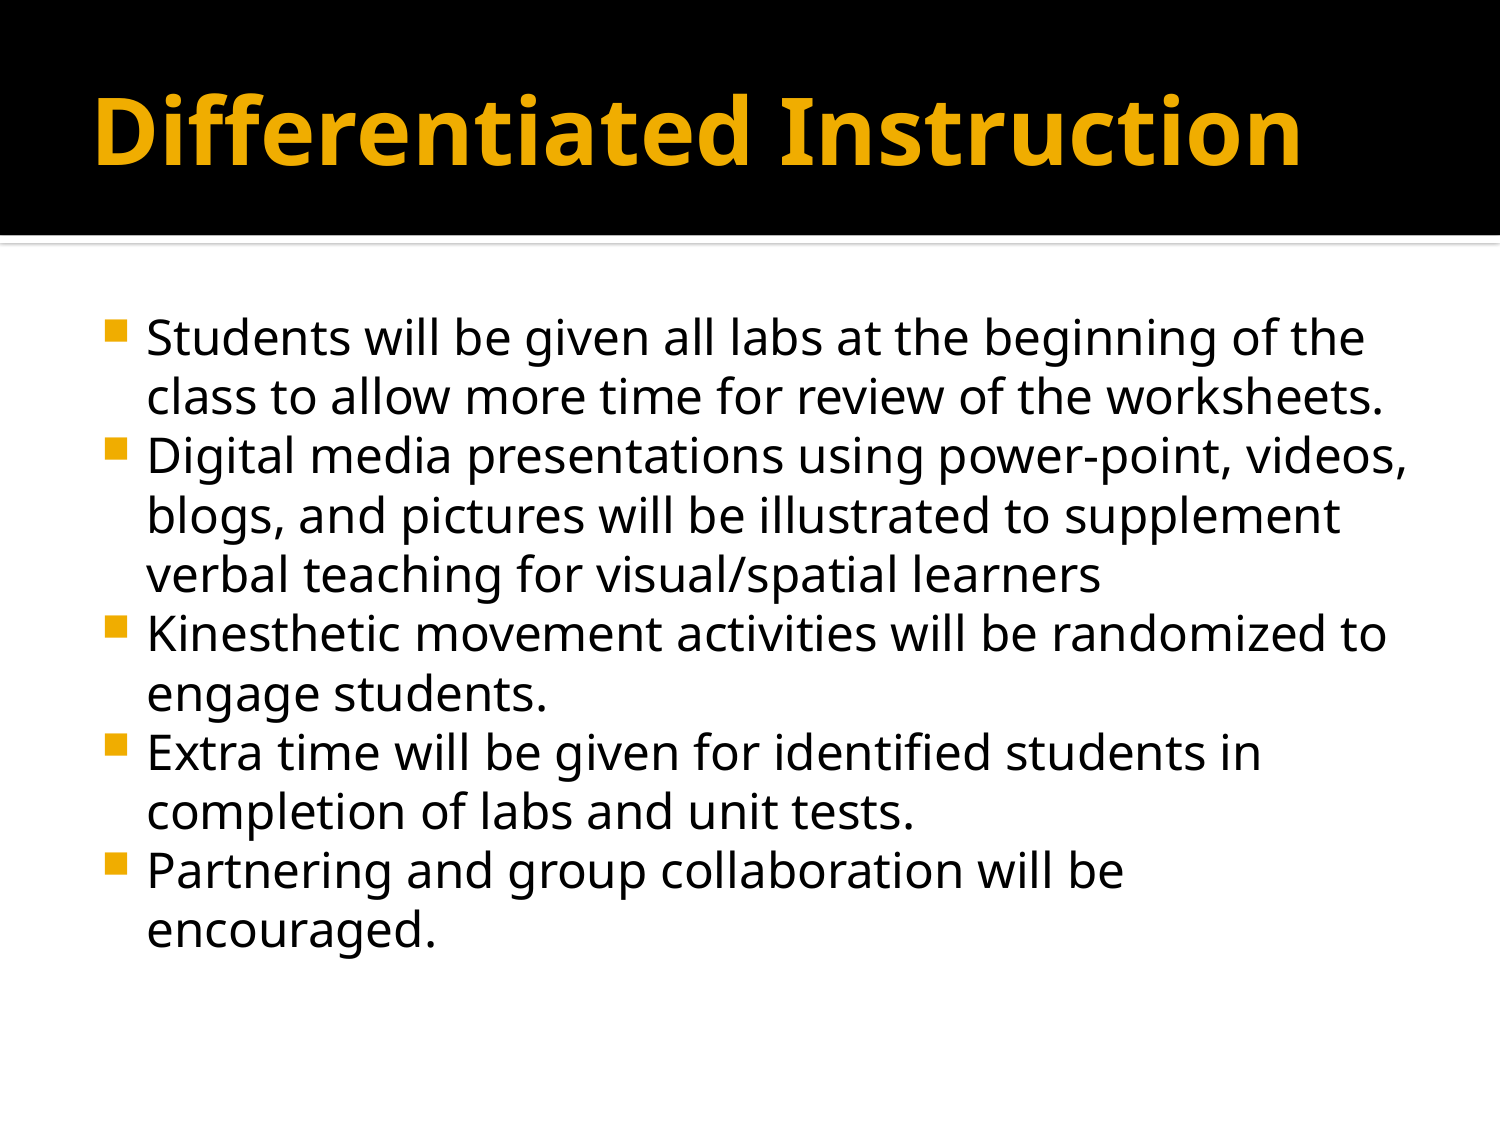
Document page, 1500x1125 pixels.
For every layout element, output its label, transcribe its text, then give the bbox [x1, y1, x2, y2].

title Differentiated Instruction [75, 25, 1425, 231]
list Students will be given all labs at the beginning of the class to allow more time for review of the worksheets. Digital media presentations using power-point, videos, blogs, and pictures will be illustrated to supplement verbal teaching for visual/spatial learners Kinesthetic movement activities will be randomized to engage students. Extra time will be given for identified students in completion of labs and unit tests. Partnering and group collaboration will be encouraged. [75, 291, 1425, 1050]
